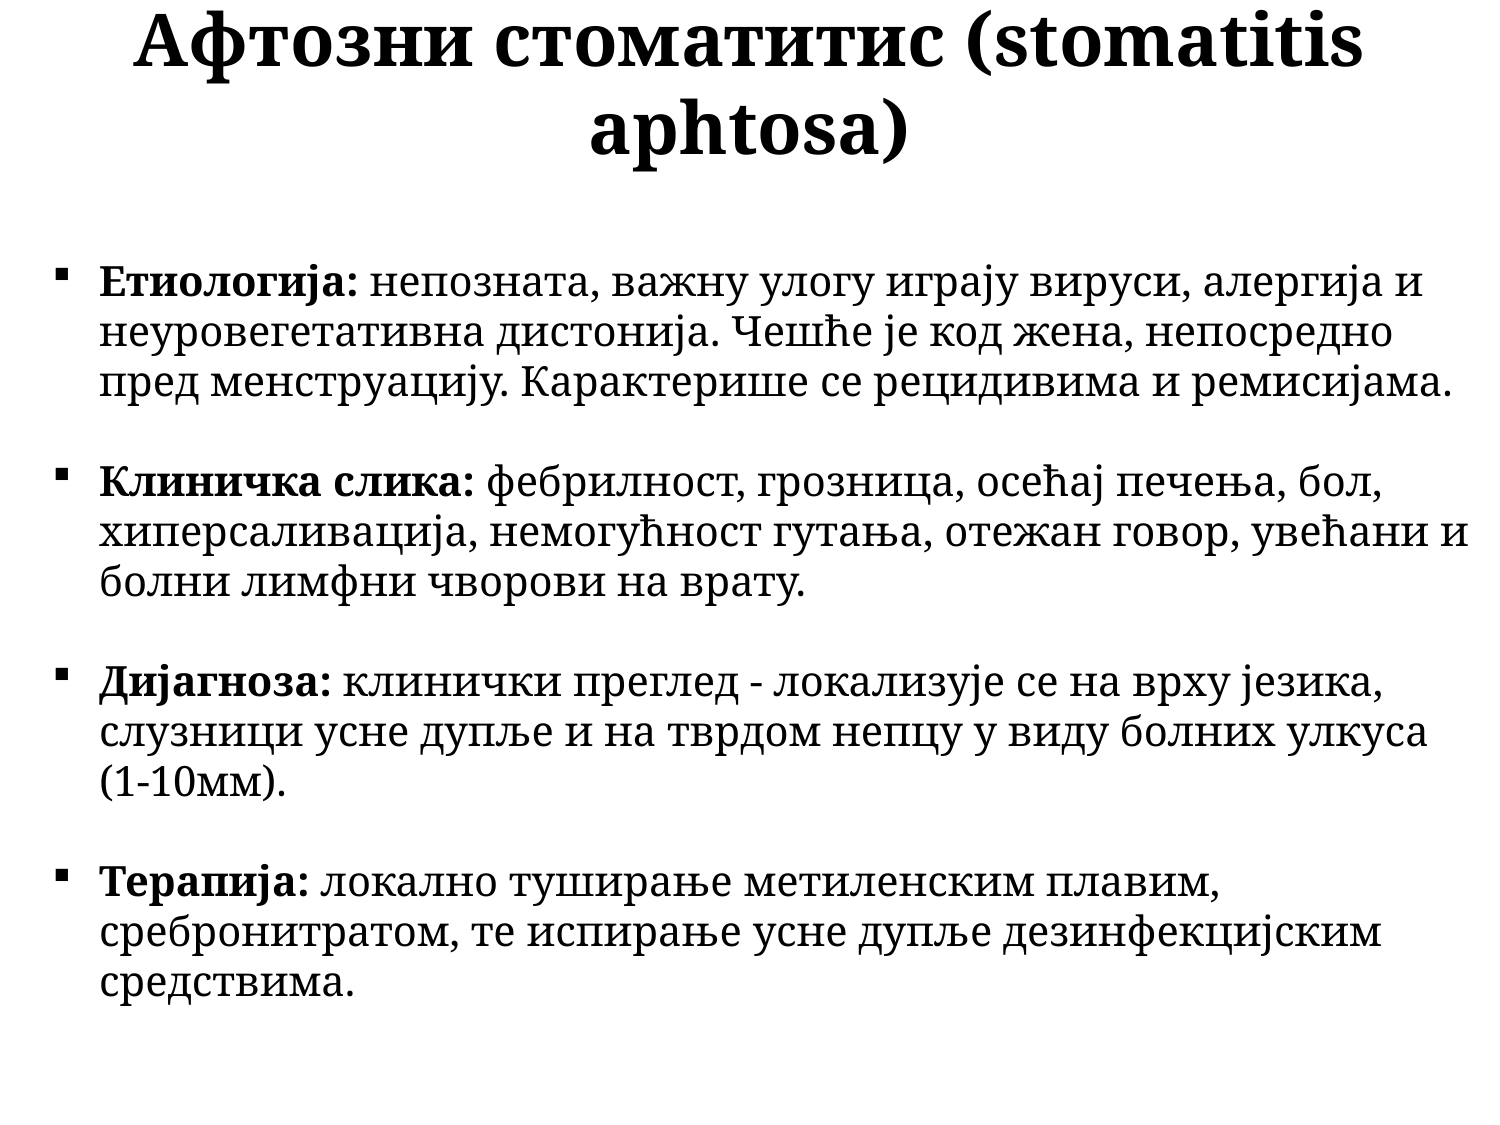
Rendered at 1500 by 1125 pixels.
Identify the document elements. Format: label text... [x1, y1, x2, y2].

text_box Етиологија: непозната, важну улогу играју вируси, алергија и неуровегетативна дистонија. Чешће је код жена, непосредно пред менструацију. Карактерише се рецидивима и ремисијама. Клиничка слика: фебрилност, грозница, осећај печења, бол, хиперсаливација, немогућност гутања, отежан говор, увећани и болни лимфни чворови на врату. Дијагноза: клинички преглед - локализује се на врху језика, слузници усне дупље и на тврдом непцу у виду болних улкуса (1-10мм). Терапија: локално туширање метиленским плавим, сребронитратом, те испирање усне дупље дезинфекцијским средствима. [37, 187, 1488, 1013]
text_box Афтозни стоматитис (stomatitis aphtosa) [0, 12, 1500, 151]
